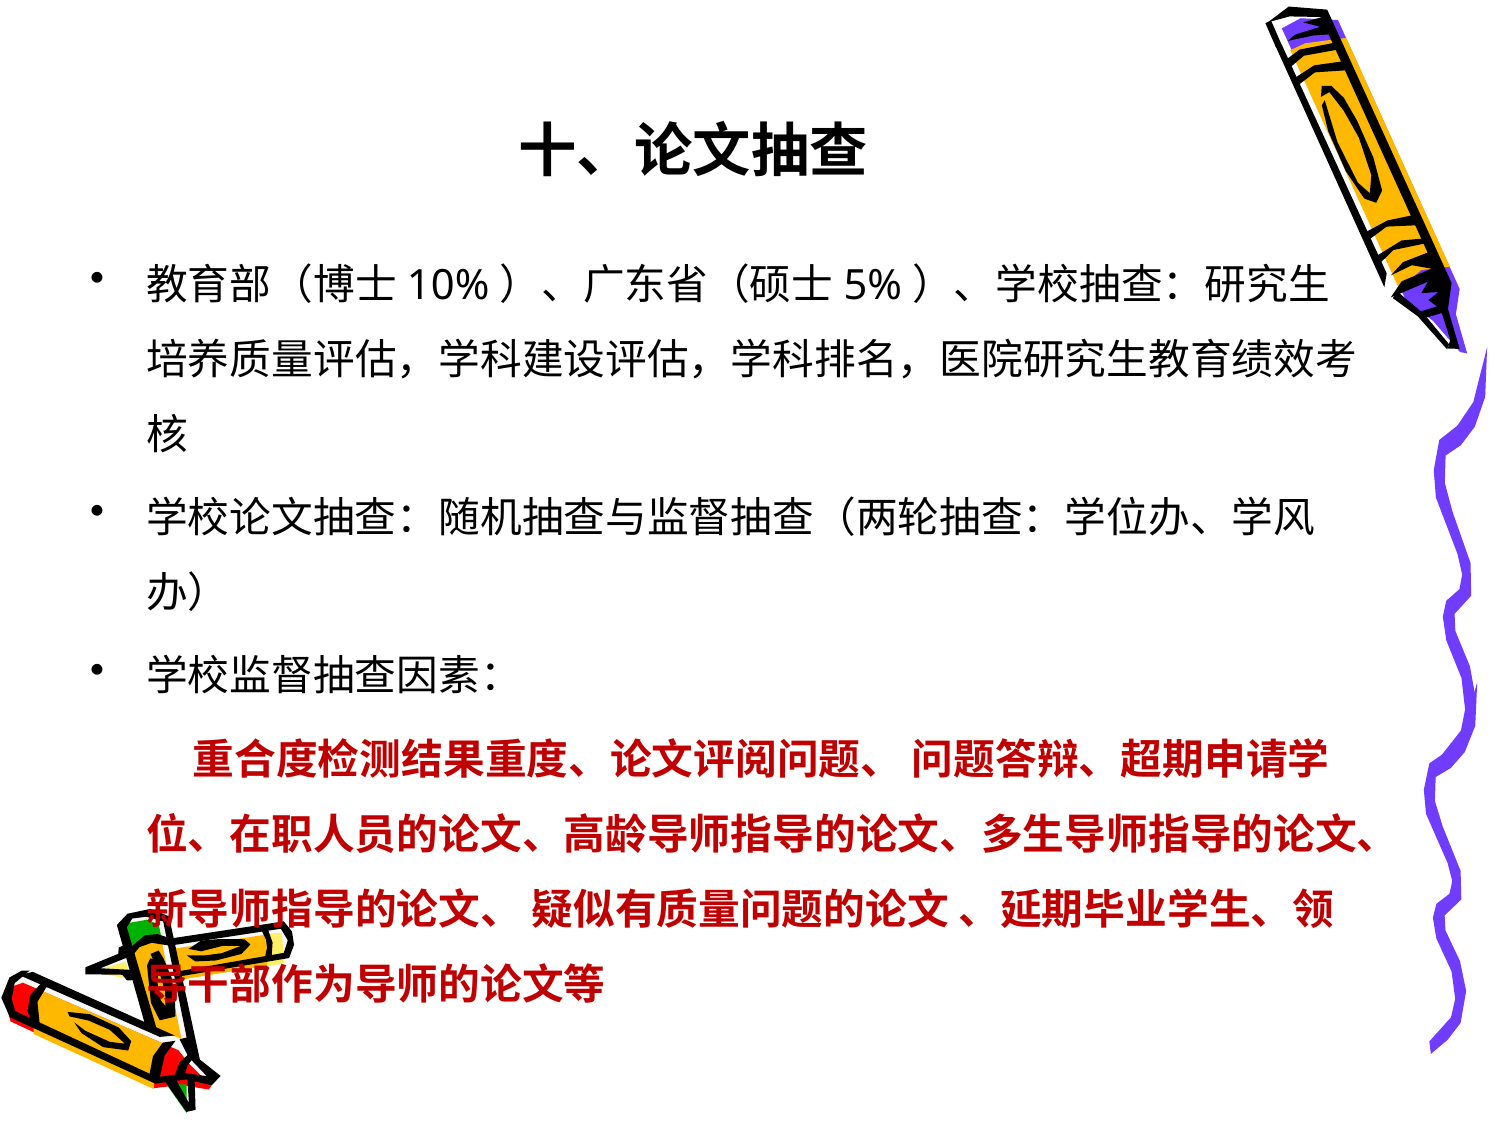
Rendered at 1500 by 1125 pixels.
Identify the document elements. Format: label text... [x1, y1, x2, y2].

title 十、论文抽查 [24, 99, 1361, 192]
list 教育部（博士10%）、广东省（硕士5%）、学校抽查：研究生培养质量评估，学科建设评估，学科排名，医院研究生教育绩效考核 学校论文抽查：随机抽查与监督抽查（两轮抽查：学位办、学风办） 学校监督抽查因素： 重合度检测结果重度、论文评阅问题、 问题答辩、超期申请学位、在职人员的论文、高龄导师指导的论文、多生导师指导的论文、新导师指导的论文、 疑似有质量问题的论文 、延期毕业学生、领导干部作为导师的论文等 [74, 224, 1376, 926]
